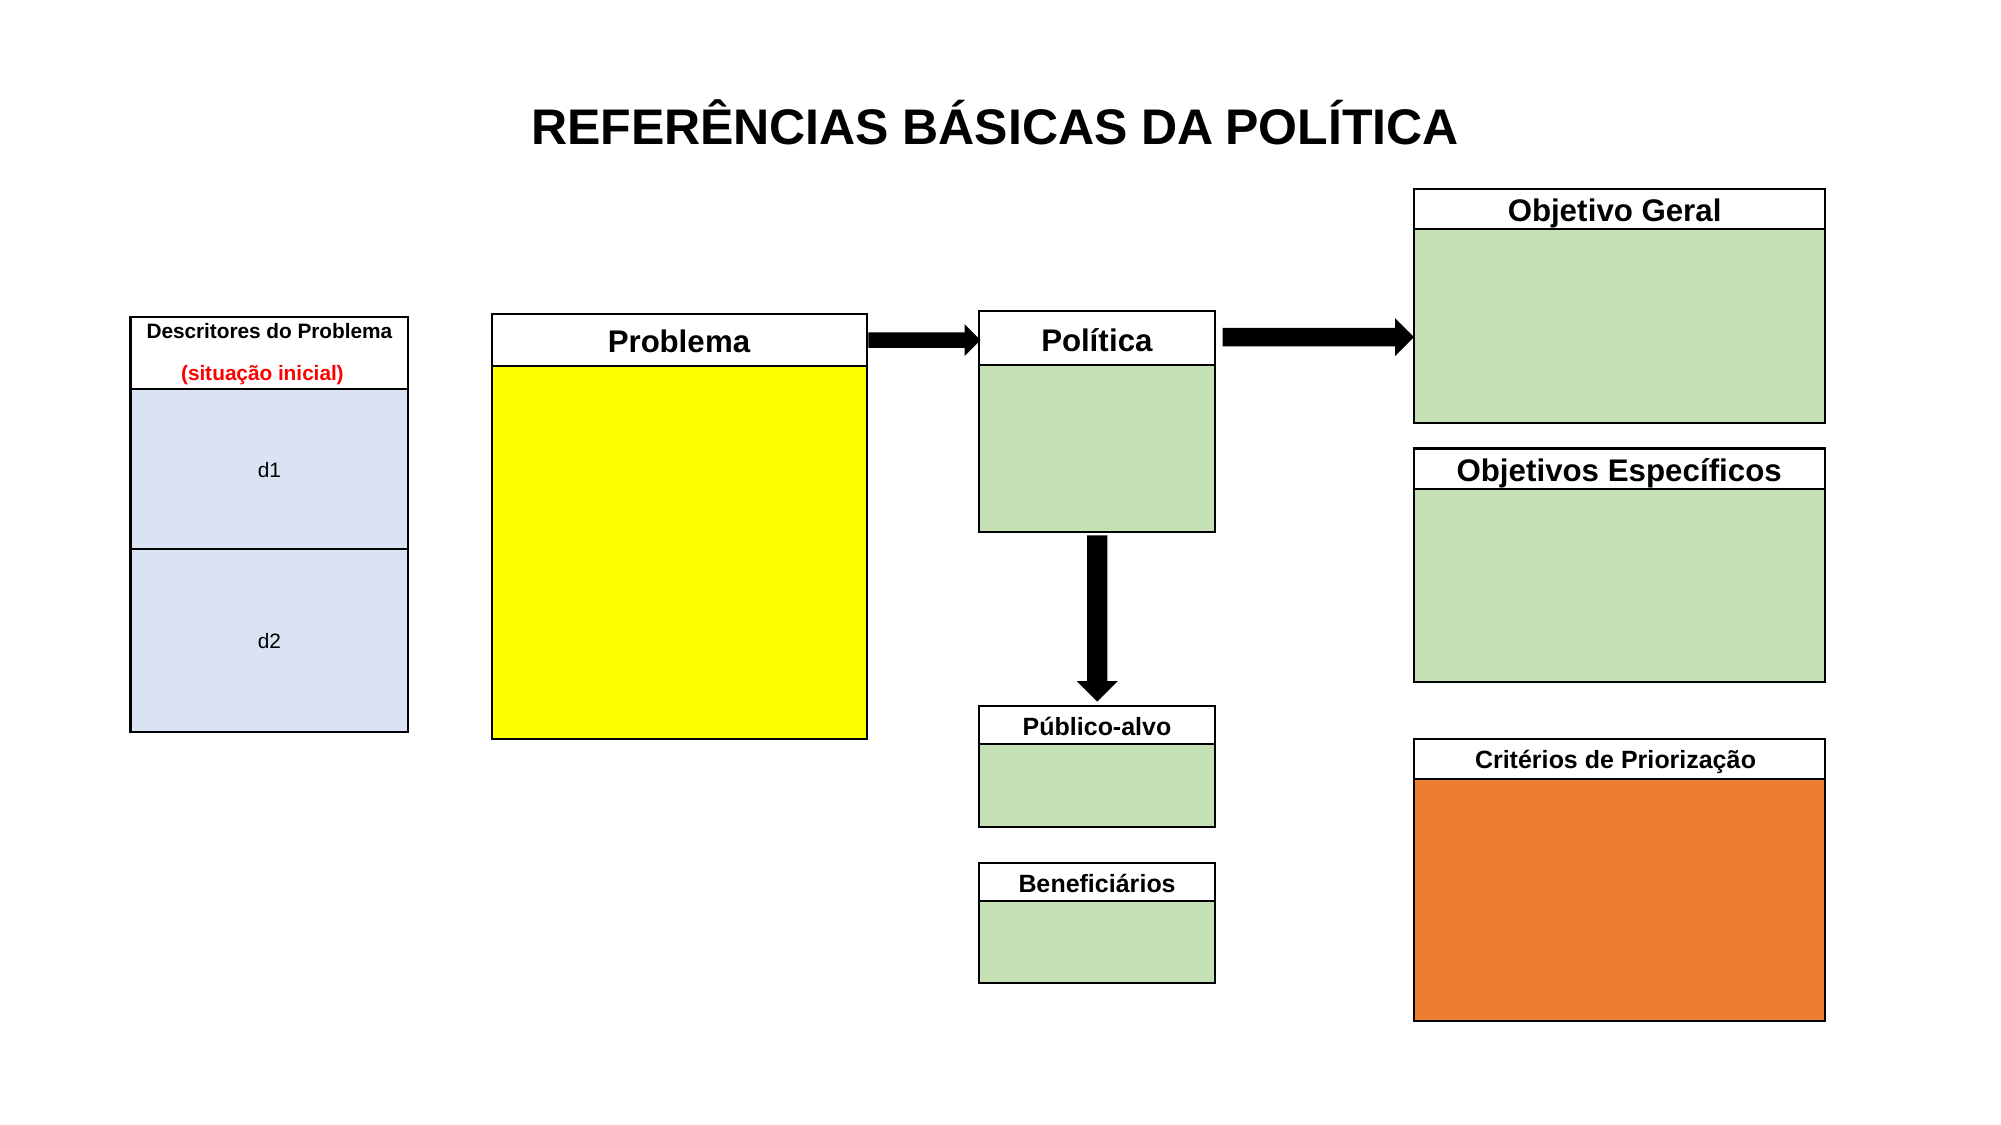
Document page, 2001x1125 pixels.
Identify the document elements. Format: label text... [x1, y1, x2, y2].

text_box Problema [491, 313, 868, 365]
text_box [1413, 228, 1826, 424]
text_box [868, 324, 981, 357]
subtitle REFERÊNCIAS BÁSICAS DA POLÍTICA [133, 94, 1870, 1071]
text_box [978, 364, 1216, 533]
text_box [978, 902, 1216, 984]
text_box [1222, 318, 1415, 357]
text_box [978, 743, 1216, 828]
text_box Objetivos Específicos [1413, 447, 1826, 488]
text_box [1413, 488, 1826, 683]
text_box [1076, 535, 1118, 702]
text_box d2 [129, 548, 409, 733]
text_box Descritores do Problema (situação inicial) [129, 316, 409, 388]
text_box Objetivo Geral [1413, 188, 1826, 228]
text_box d1 [129, 388, 409, 548]
text_box Política [978, 310, 1216, 364]
text_box Público-alvo [978, 705, 1216, 743]
text_box Critérios de Priorização [1413, 738, 1826, 778]
text_box [1413, 778, 1826, 1022]
text_box Beneficiários [978, 862, 1216, 902]
text_box [491, 365, 868, 740]
